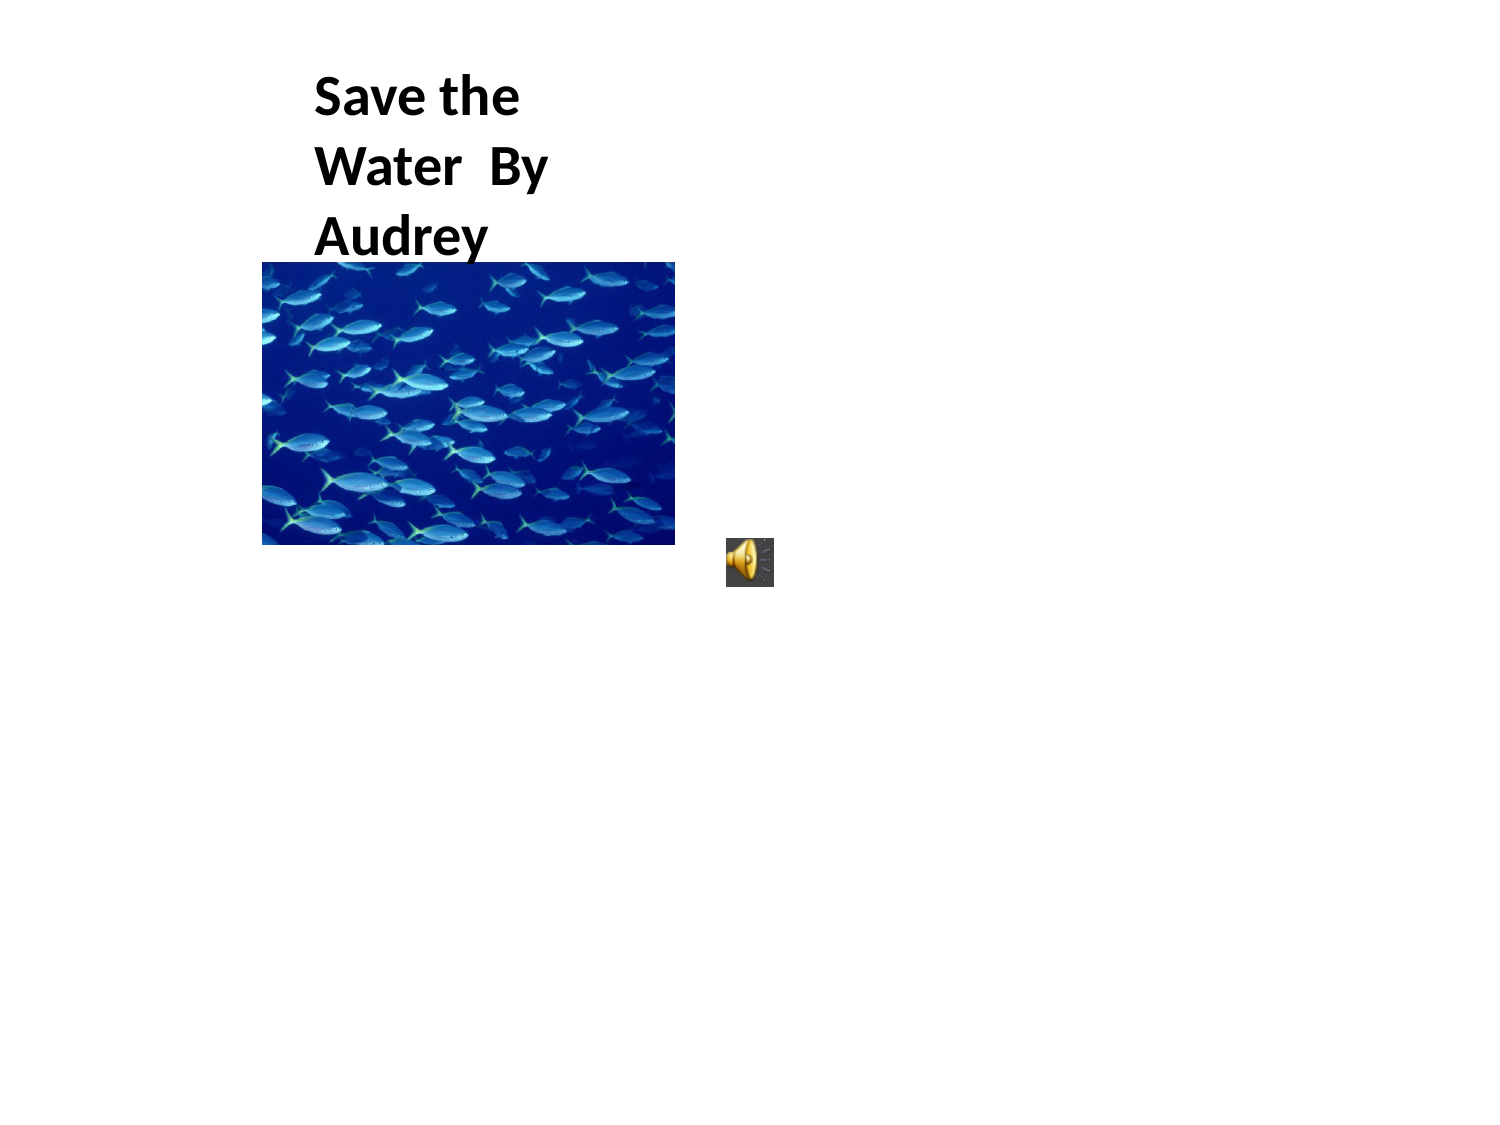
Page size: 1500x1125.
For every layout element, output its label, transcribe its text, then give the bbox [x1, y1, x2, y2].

text_box Save the Water By Audrey [300, 50, 638, 260]
picture [724, 537, 776, 588]
picture [262, 262, 676, 546]
